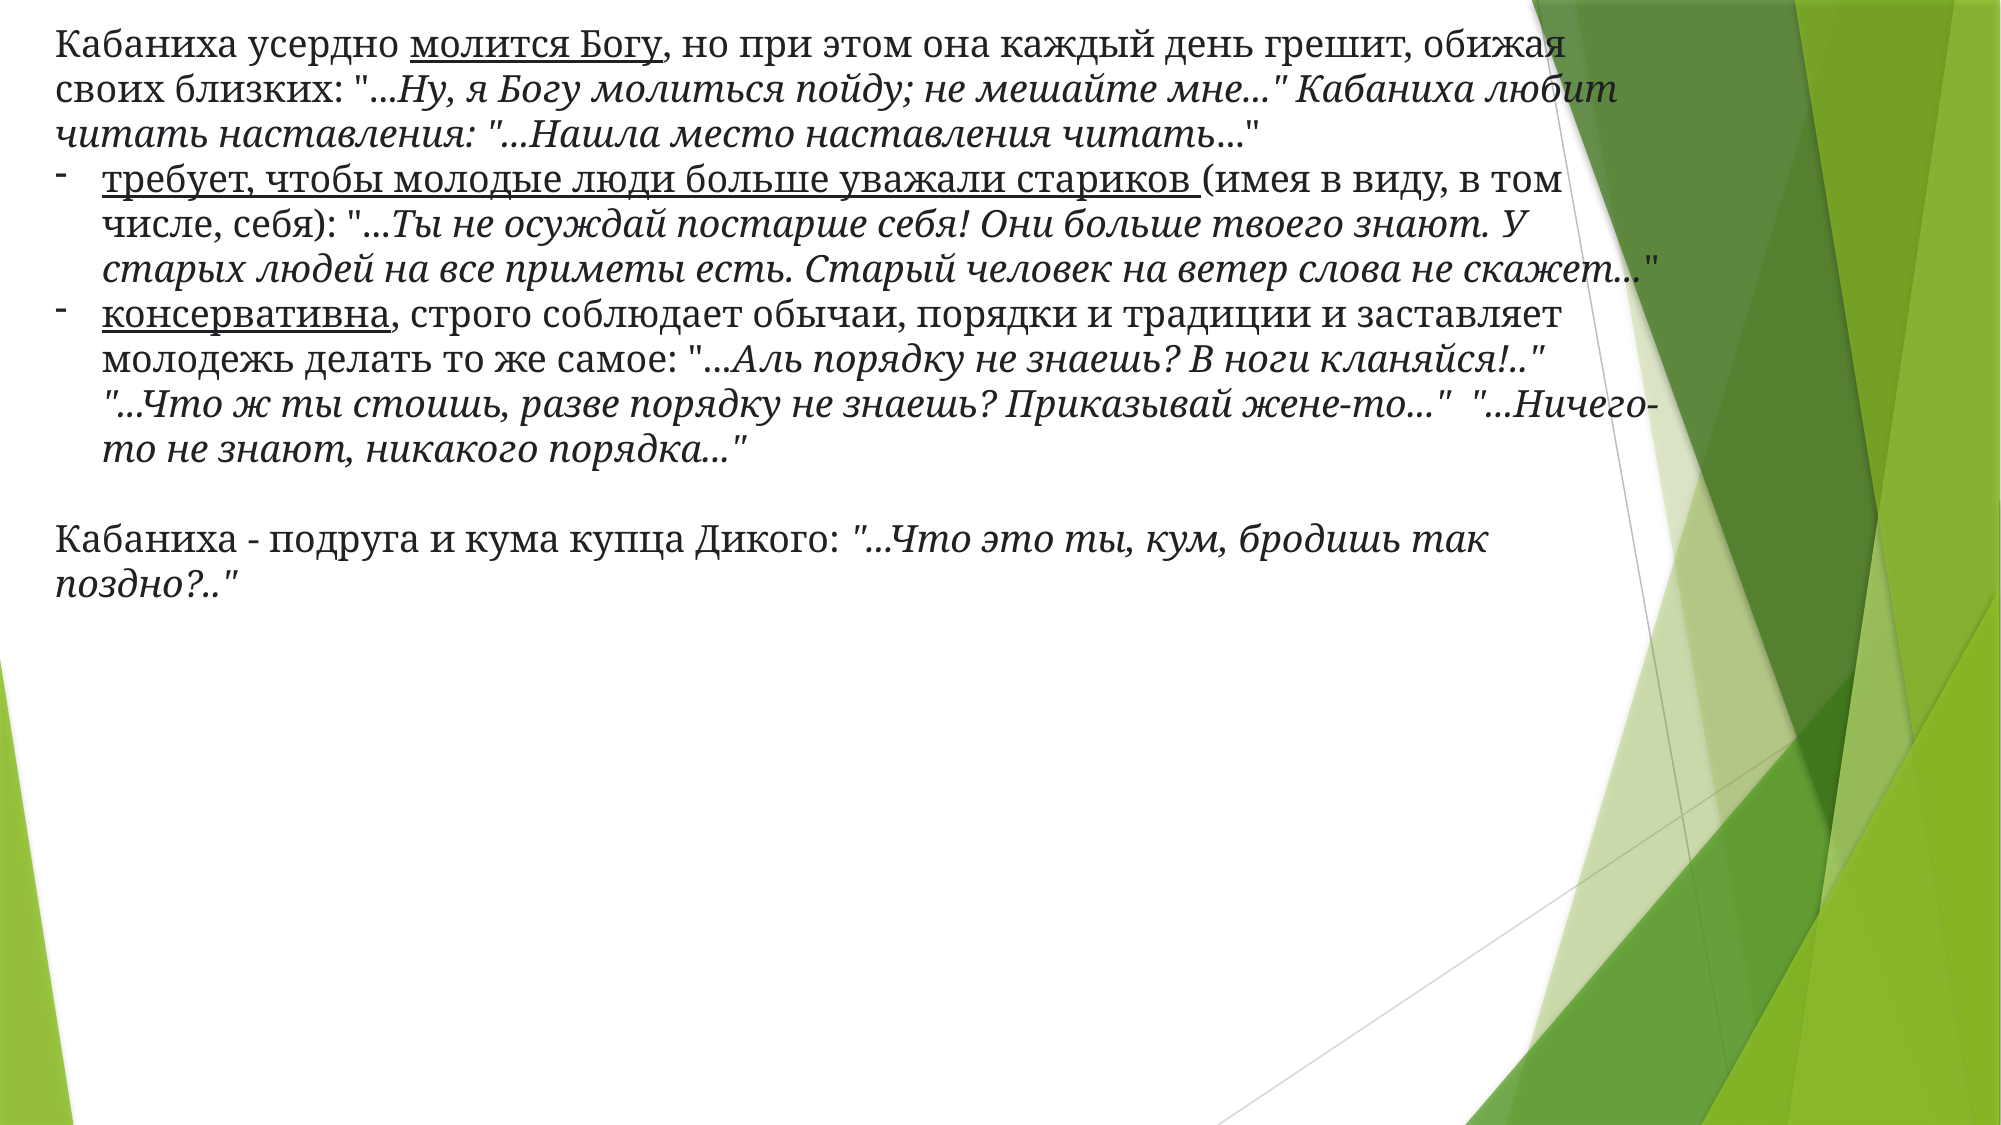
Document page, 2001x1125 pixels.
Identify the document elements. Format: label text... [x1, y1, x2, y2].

text_box Кабаниха усердно молится Богу, но при этом она каждый день грешит, обижая своих близких: "...Ну, я Богу молиться пойду; не мешайте мне..." Кабаниха любит читать наставления: "...Нашла место наставления читать..." требует, чтобы молодые люди больше уважали стариков (имея в виду, в том числе, себя): "...Ты не осуждай постарше себя! Они больше твоего знают. У старых людей на все приметы есть. Старый человек на ветер слова не скажет..." консервативна, строго соблюдает обычаи, порядки и традиции и заставляет молодежь делать то же самое: "...Аль порядку не знаешь? В ноги кланяйся!.." "...Что ж ты стоишь, разве порядку не знаешь? Приказывай жене-то..." "...Ничего-то не знают, никакого порядка..." Кабаниха - подруга и кума купца Дикого: "...Что это ты, кум, бродишь так поздно?.." [40, 12, 1695, 658]
